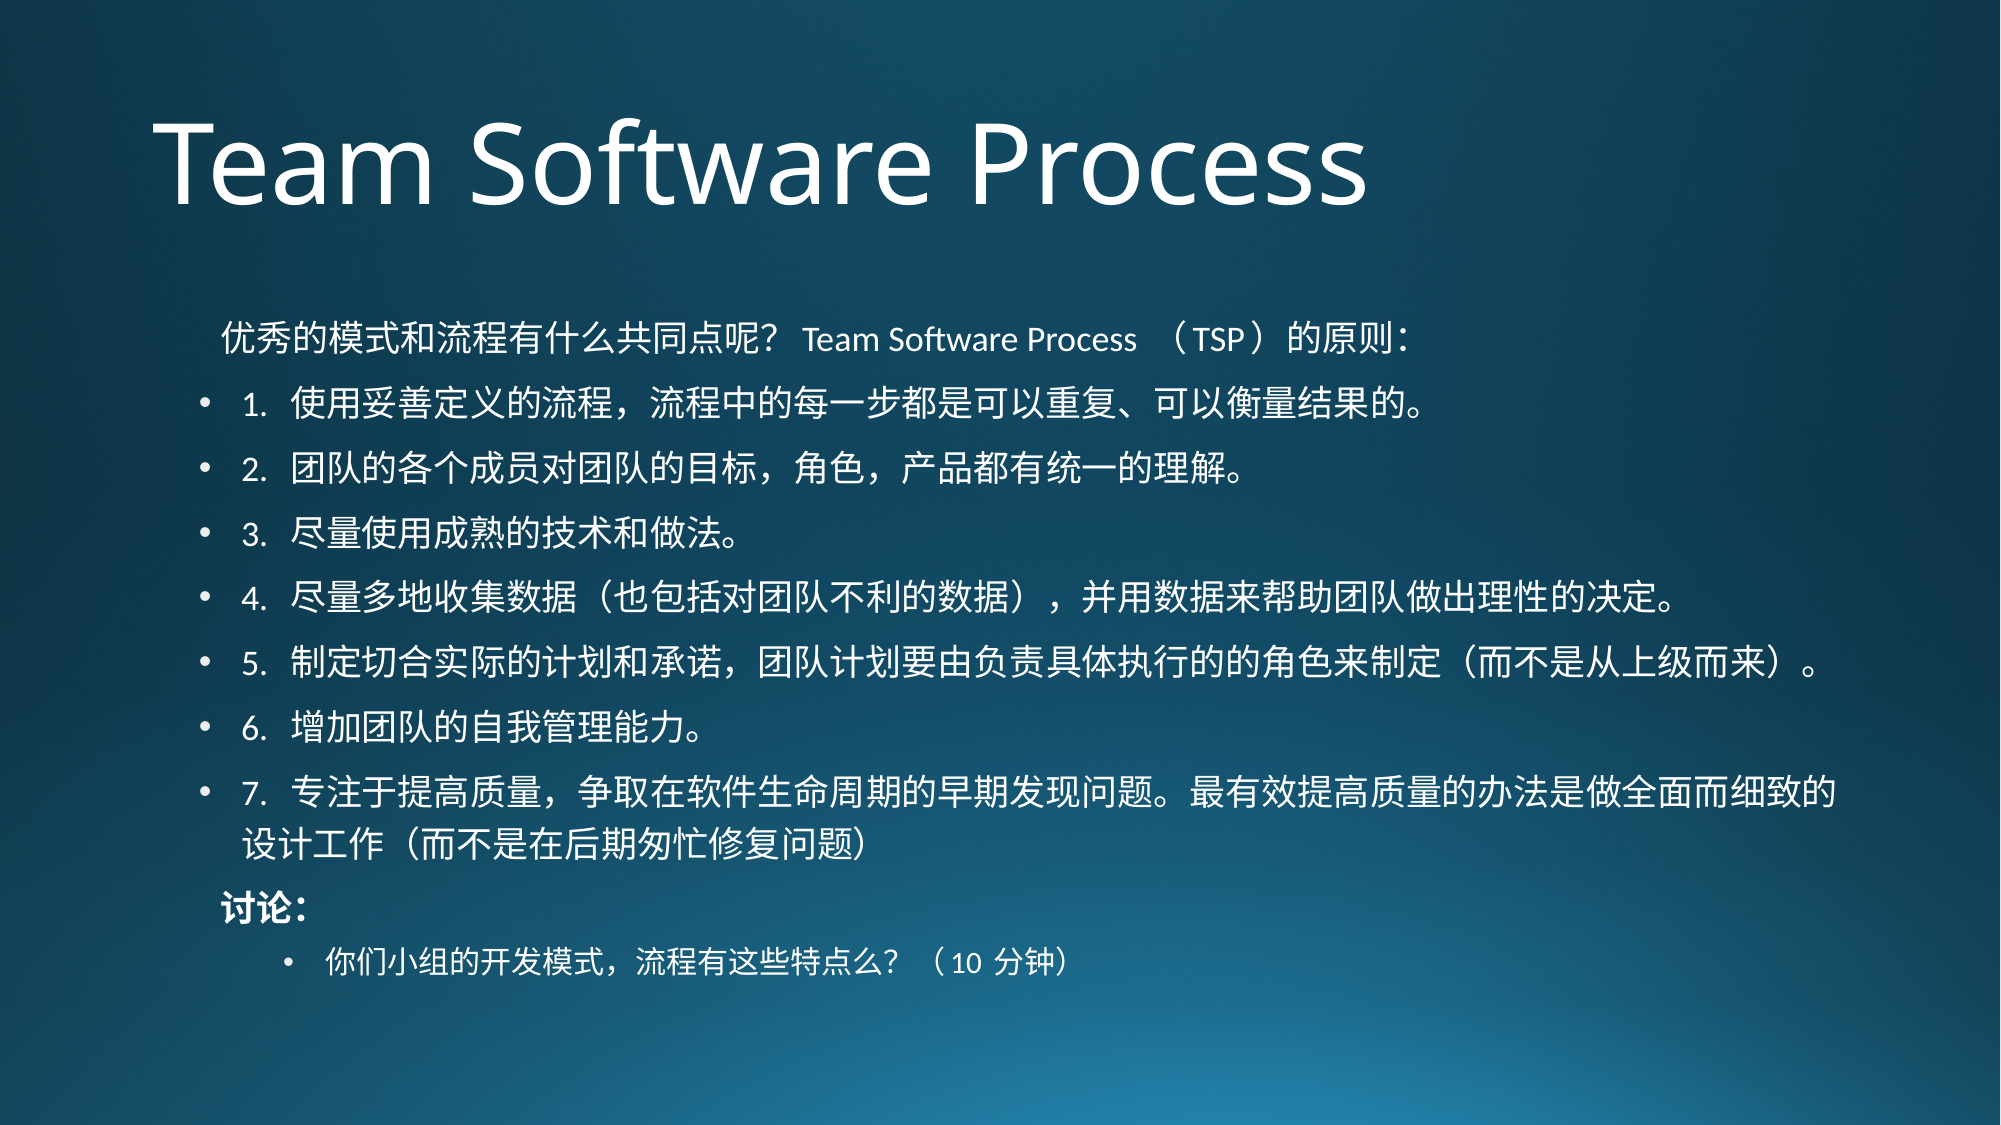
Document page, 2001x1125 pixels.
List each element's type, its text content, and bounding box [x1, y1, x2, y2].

title Team Software Process [137, 59, 1863, 278]
list 优秀的模式和流程有什么共同点呢？Team Software Process （TSP）的原则： 1. 使用妥善定义的流程，流程中的每一步都是可以重复、可以衡量结果的。 2. 团队的各个成员对团队的目标，角色，产品都有统一的理解。 3. 尽量使用成熟的技术和做法。 4. 尽量多地收集数据（也包括对团队不利的数据），并用数据来帮助团队做出理性的决定。 5. 制定切合实际的计划和承诺，团队计划要由负责具体执行的的角色来制定（而不是从上级而来）。 6. 增加团队的自我管理能力。 7. 专注于提高质量，争取在软件生命周期的早期发现问题。最有效提高质量的办法是做全面而细致的设计工作（而不是在后期匆忙修复问题） 讨论： 你们小组的开发模式，流程有这些特点么？（10 分钟） [183, 299, 1863, 1014]
picture [0, 0, 2001, 1125]
